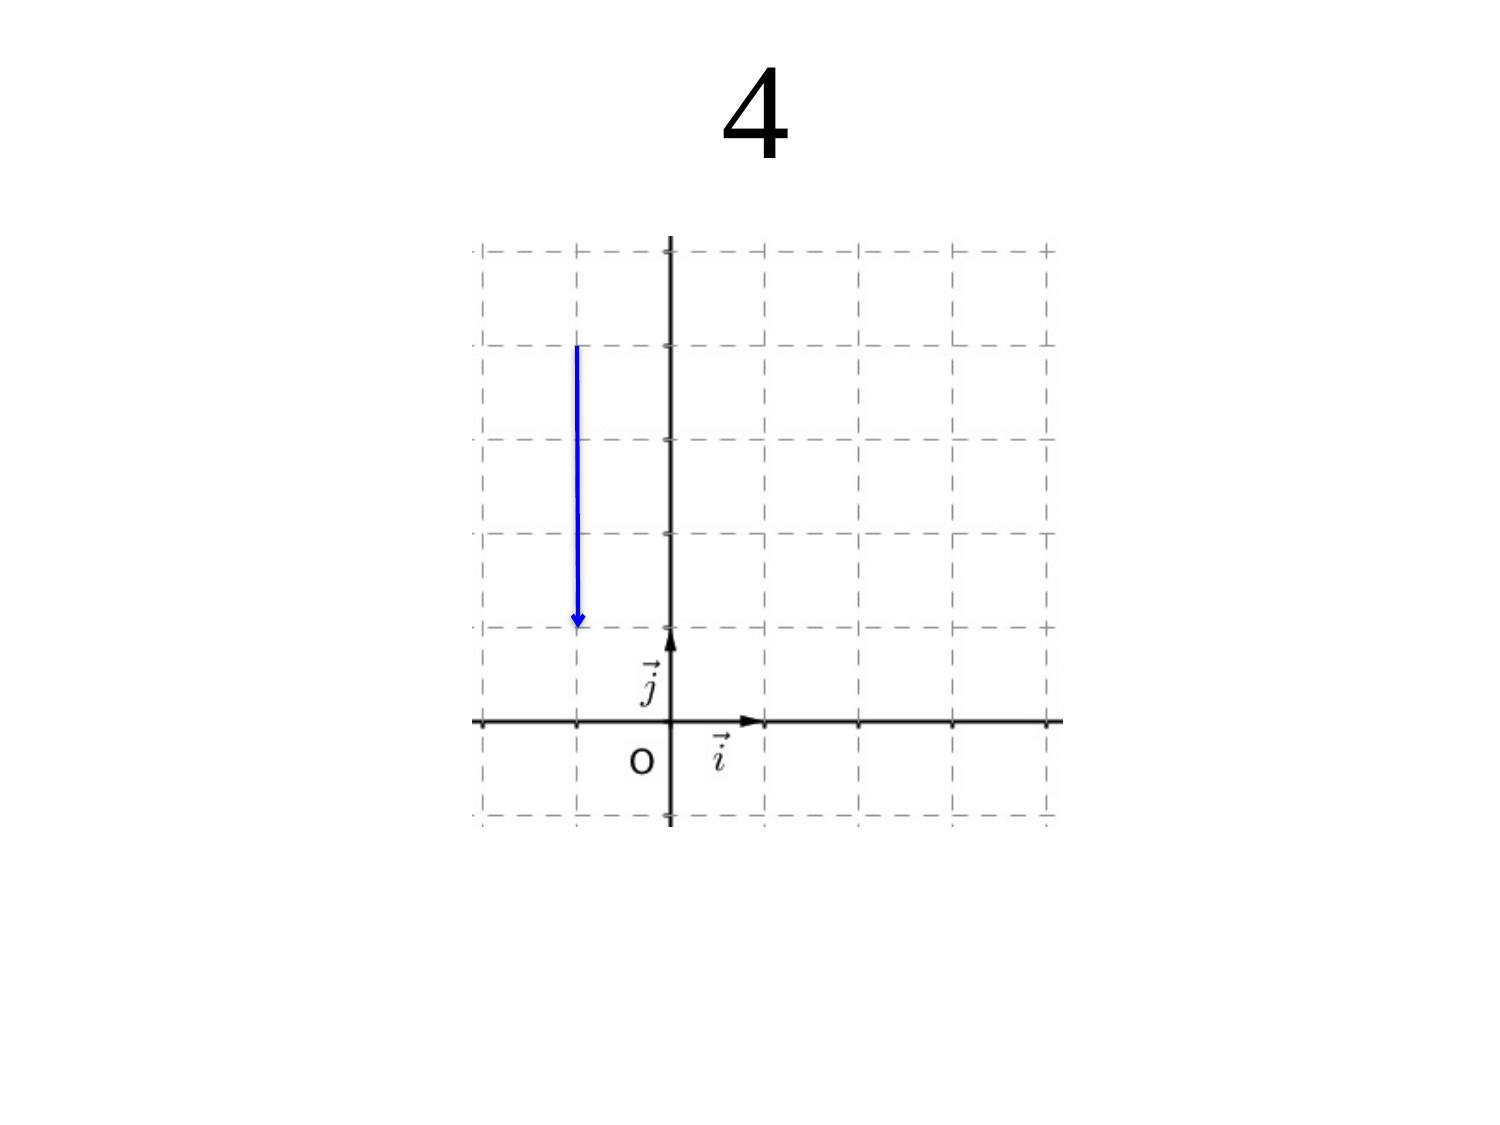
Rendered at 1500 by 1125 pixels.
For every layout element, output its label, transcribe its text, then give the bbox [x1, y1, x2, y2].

picture [472, 235, 1064, 827]
text_box 4 [5, 0, 1500, 208]
